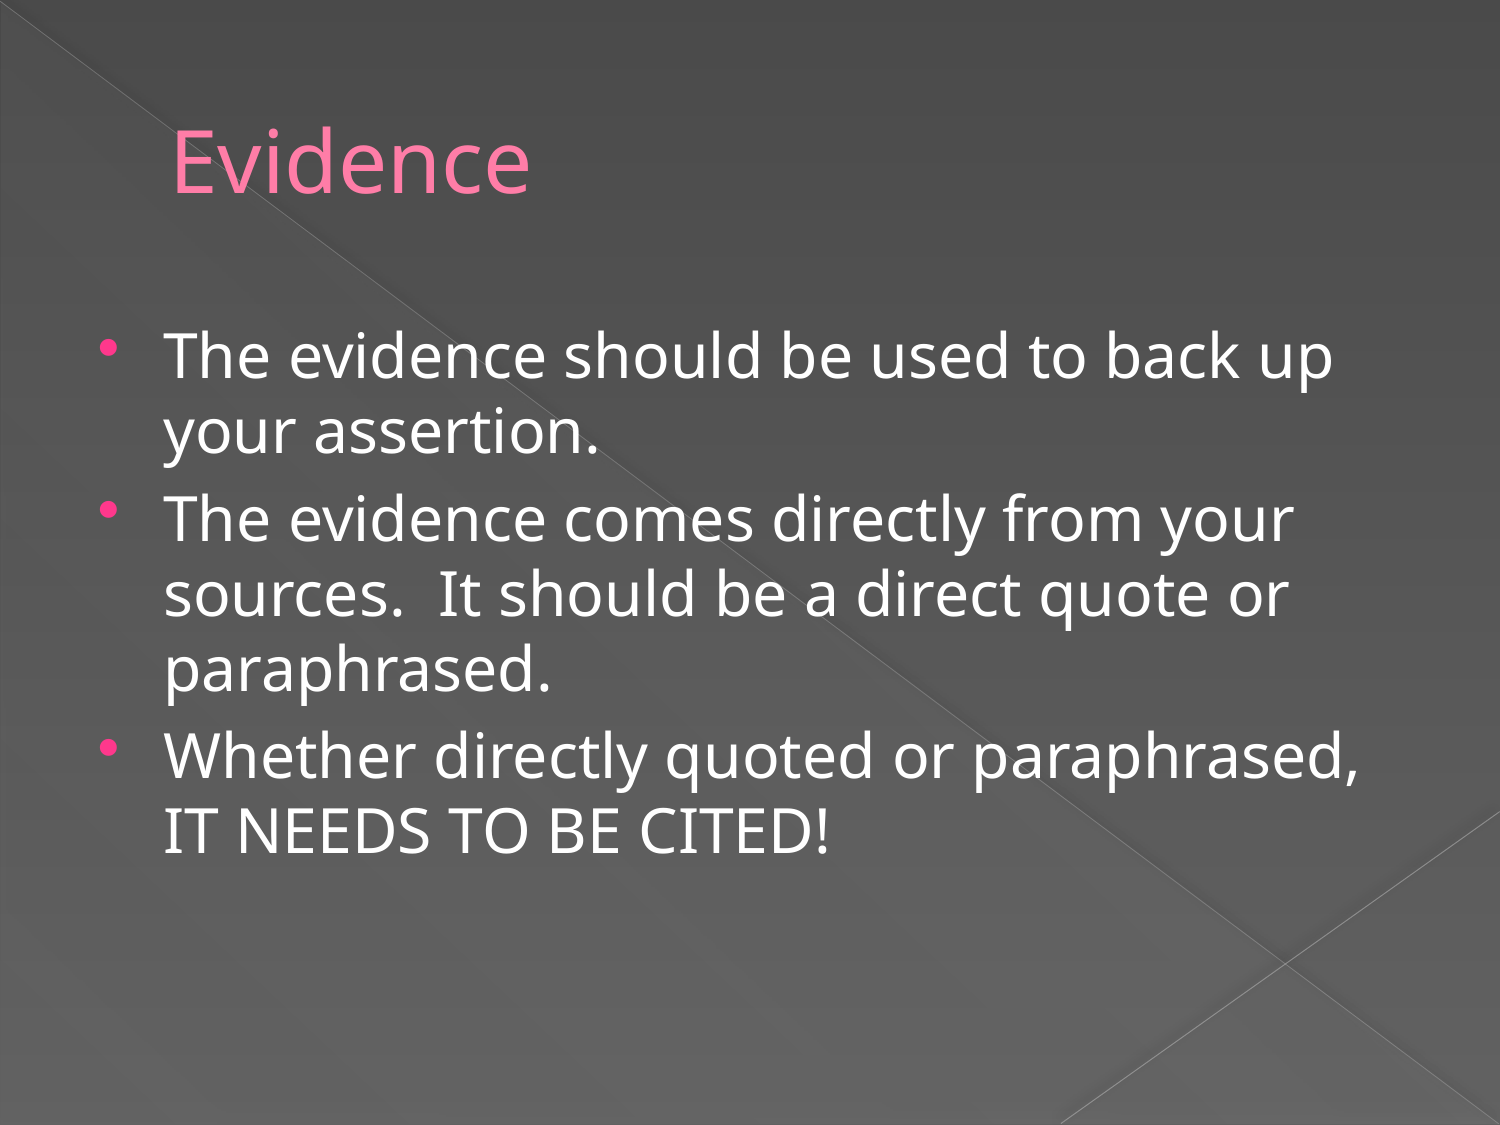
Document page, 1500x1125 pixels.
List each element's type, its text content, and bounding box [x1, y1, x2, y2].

title Evidence [75, 43, 1425, 274]
list The evidence should be used to back up your assertion. The evidence comes directly from your sources. It should be a direct quote or paraphrased. Whether directly quoted or paraphrased, IT NEEDS TO BE CITED! [75, 308, 1425, 1059]
